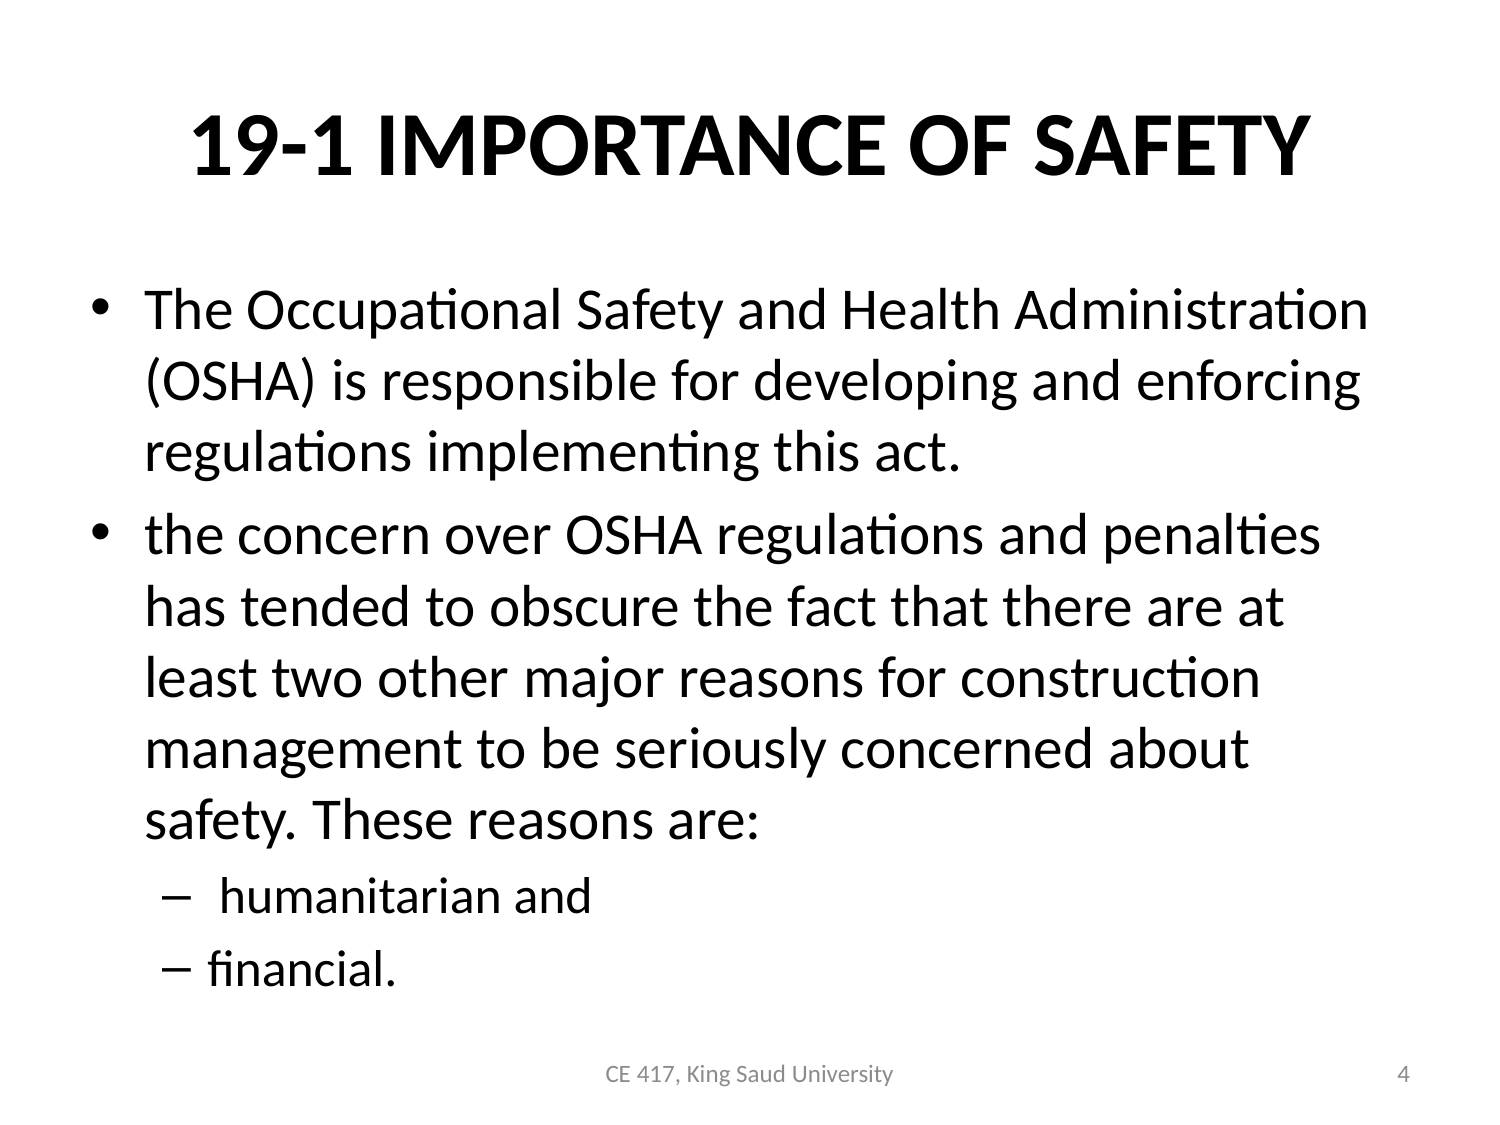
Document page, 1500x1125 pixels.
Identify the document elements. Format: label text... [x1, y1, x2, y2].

list The Occupational Safety and Health Administration (OSHA) is responsible for developing and enforcing regulations implementing this act. the concern over OSHA regulations and penalties has tended to obscure the fact that there are at least two other major reasons for construction management to be seriously concerned about safety. These reasons are: humanitarian and financial. [75, 262, 1425, 1005]
slide_number 4 [1074, 1042, 1425, 1103]
title 19-1 IMPORTANCE OF SAFETY [75, 45, 1425, 233]
footer CE 417, King Saud University [512, 1042, 988, 1103]
